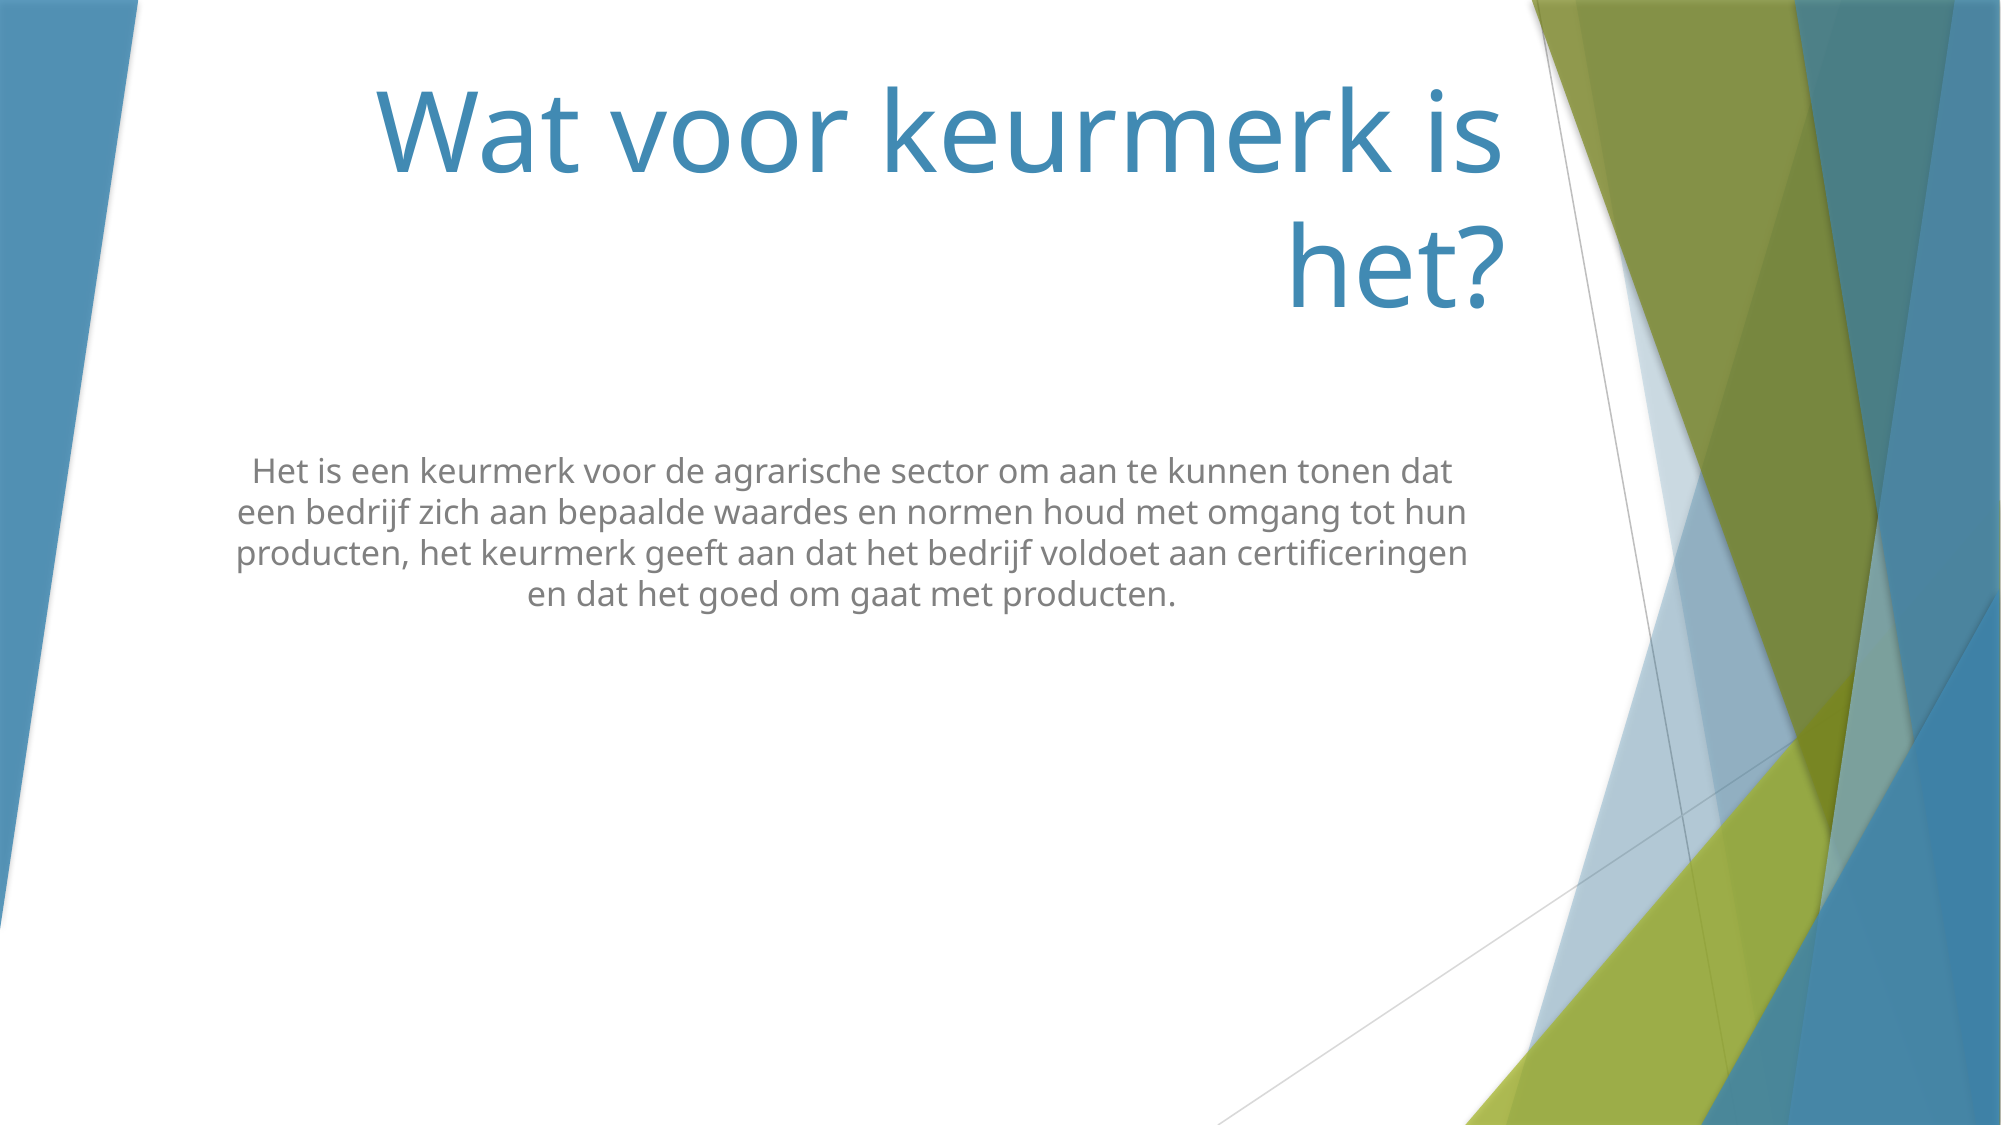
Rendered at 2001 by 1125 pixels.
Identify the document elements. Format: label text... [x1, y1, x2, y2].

title Wat voor keurmerk is het? [247, 67, 1522, 338]
subtitle Het is een keurmerk voor de agrarische sector om aan te kunnen tonen dat een bedrijf zich aan bepaalde waardes en normen houd met omgang tot hun producten, het keurmerk geeft aan dat het bedrijf voldoet aan certificeringen en dat het goed om gaat met producten. [214, 442, 1489, 622]
